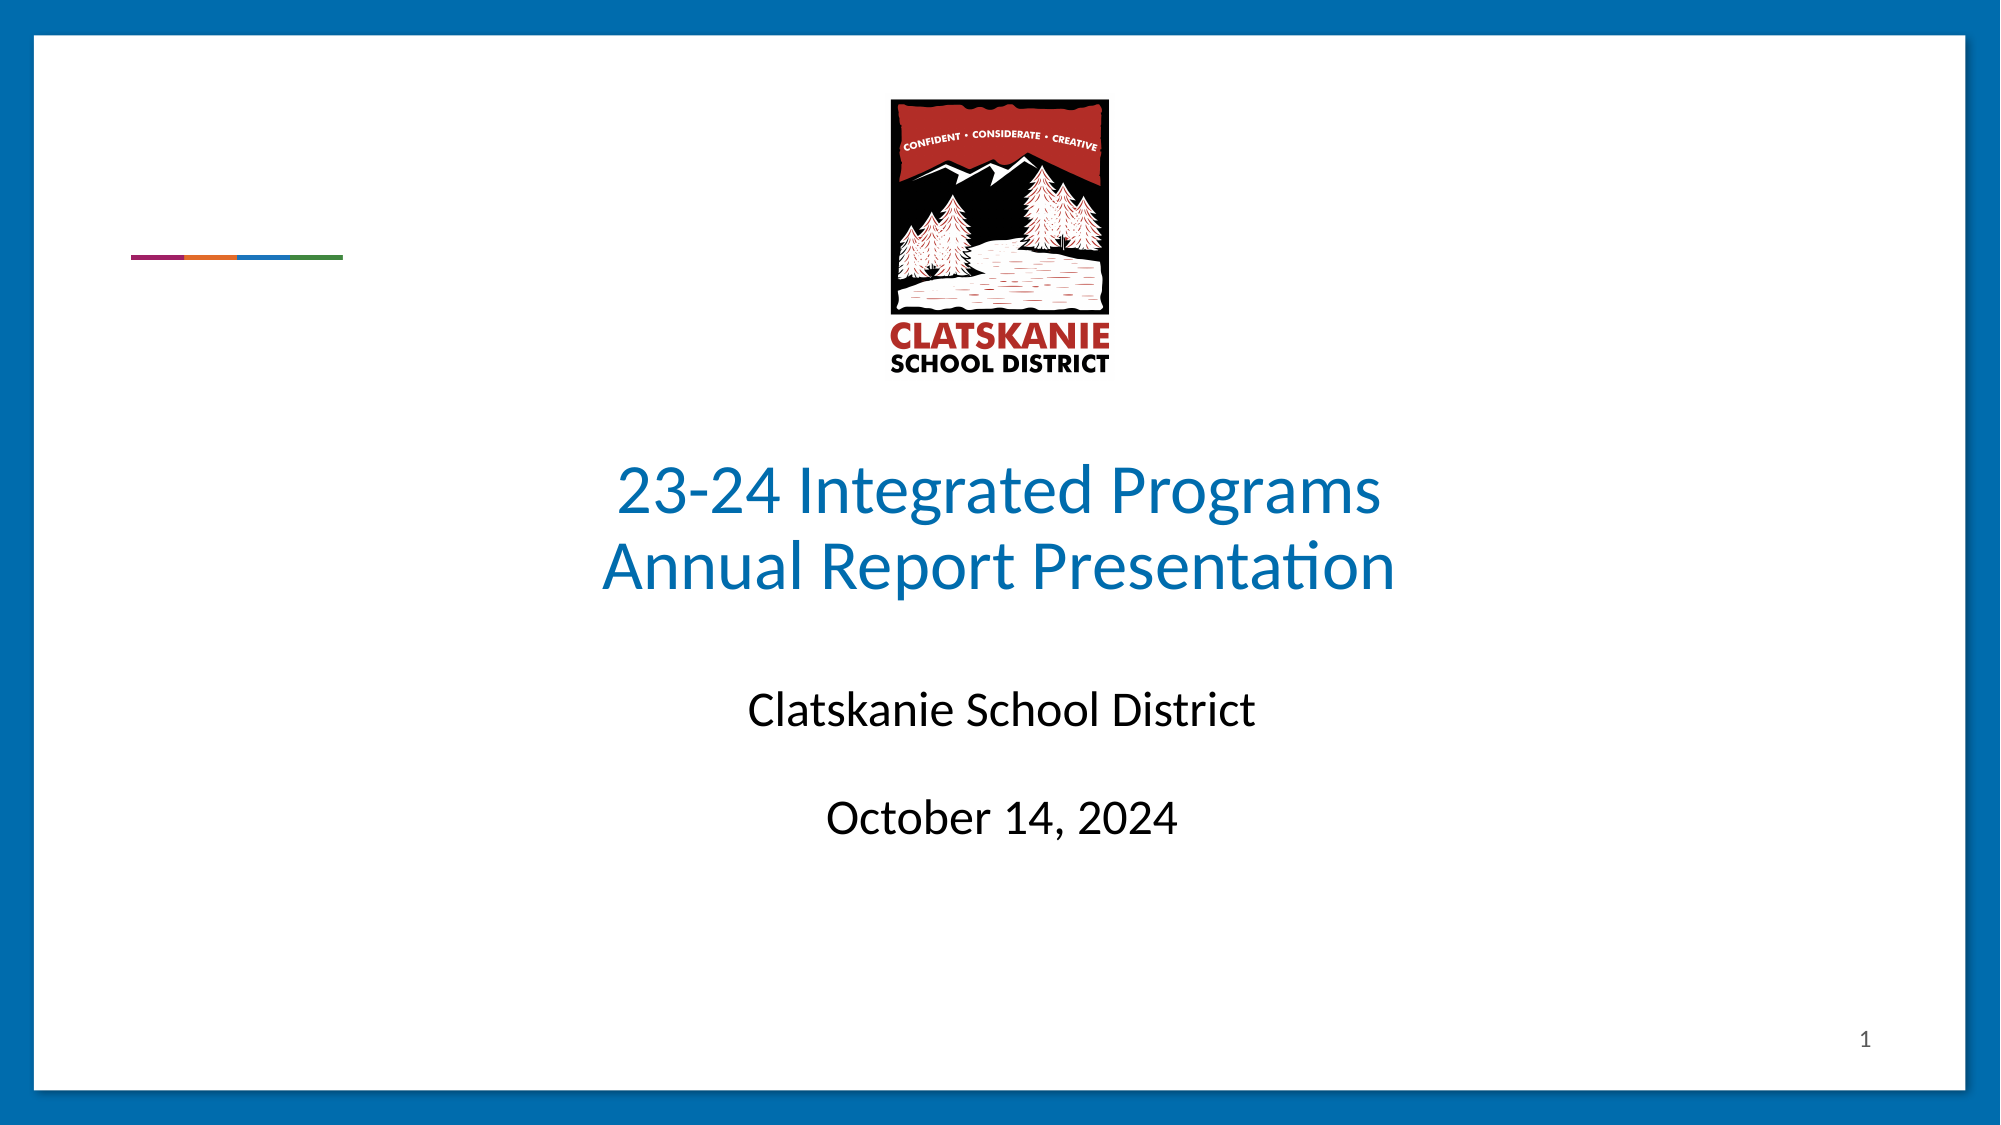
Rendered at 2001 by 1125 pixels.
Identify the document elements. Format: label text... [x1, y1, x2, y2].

list Clatskanie School District October 14, 2024 [117, 676, 1887, 974]
title 23-24 Integrated Programs Annual Report Presentation [115, 444, 1885, 613]
picture [131, 255, 343, 260]
picture [884, 92, 1115, 381]
slide_number ‹#› [1412, 1007, 1887, 1068]
